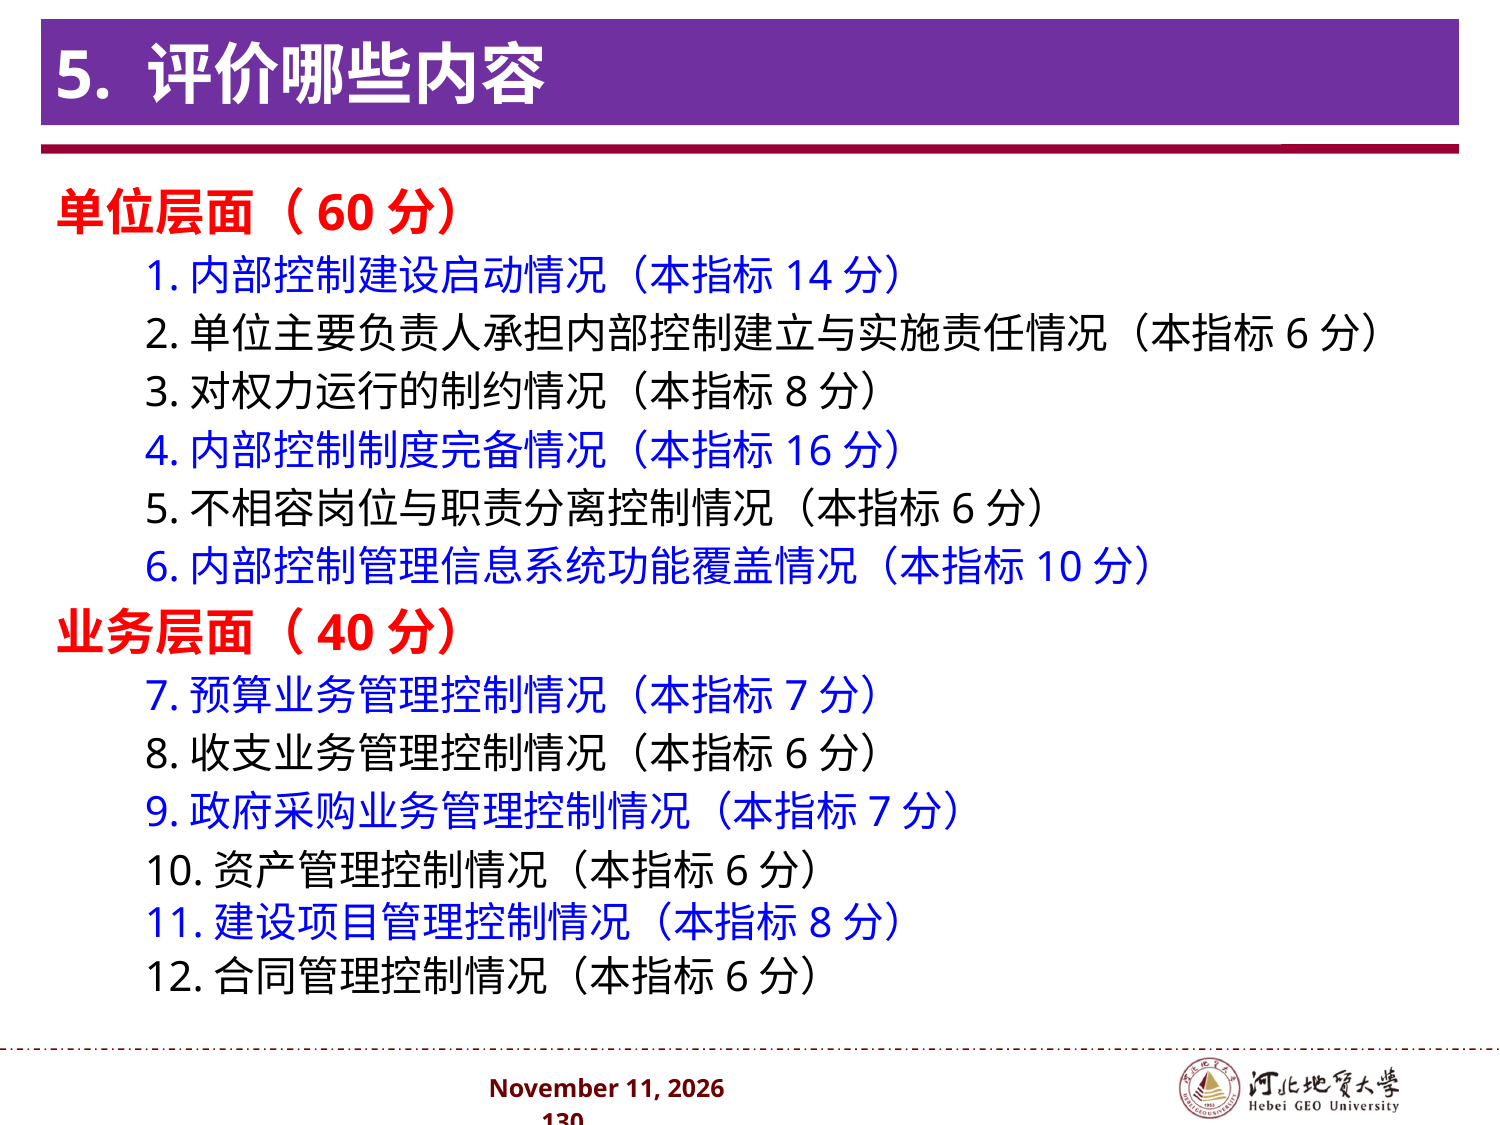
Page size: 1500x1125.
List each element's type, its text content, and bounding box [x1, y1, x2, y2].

title 5. 评价哪些内容 [40, 18, 1460, 126]
picture [1159, 1049, 1420, 1125]
list 单位层面（60分） 1.内部控制建设启动情况（本指标14分） 2.单位主要负责人承担内部控制建立与实施责任情况（本指标6分） 3.对权力运行的制约情况（本指标8分） 4.内部控制制度完备情况（本指标16分） 5.不相容岗位与职责分离控制情况（本指标6分） 6.内部控制管理信息系统功能覆盖情况（本指标10分） 业务层面（40分） 7.预算业务管理控制情况（本指标7分） 8.收支业务管理控制情况（本指标6分） 9.政府采购业务管理控制情况（本指标7分） 10.资产管理控制情况（本指标6分） 11.建设项目管理控制情况（本指标8分） 12.合同管理控制情况（本指标6分） [40, 172, 1460, 1036]
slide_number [473, 1064, 990, 1109]
